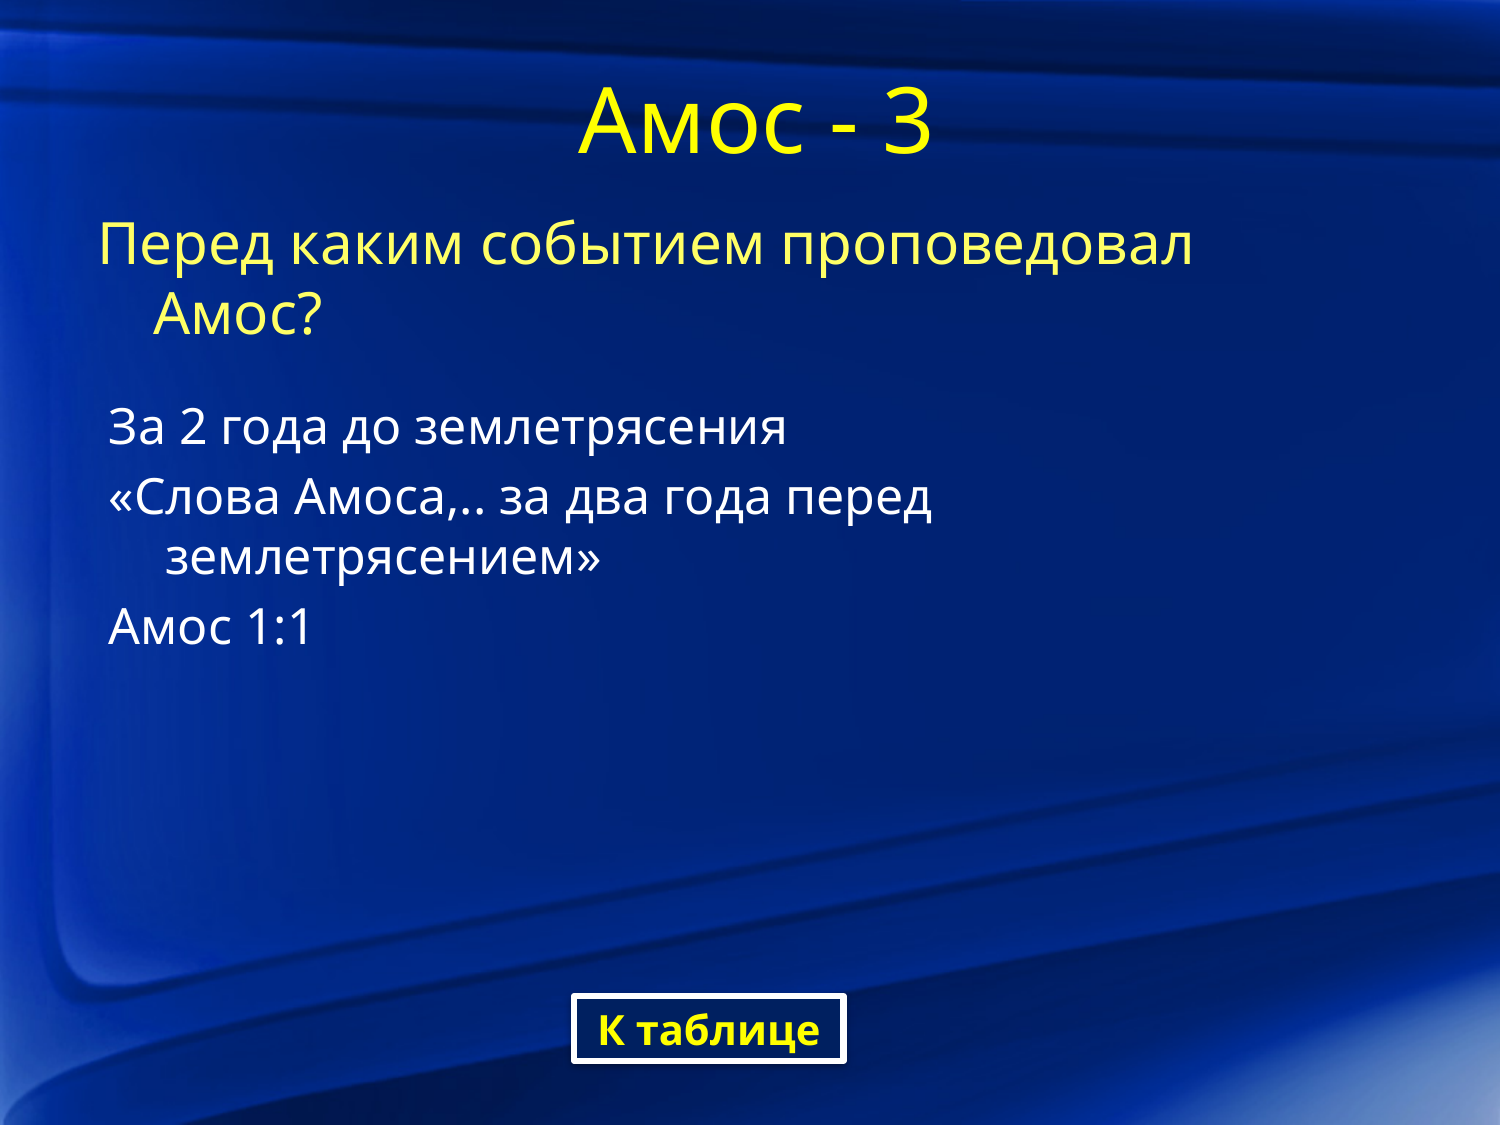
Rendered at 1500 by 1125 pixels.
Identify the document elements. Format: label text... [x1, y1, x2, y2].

list Перед каким событием проповедовал Амос? [82, 199, 1390, 387]
title Амос - 3 [82, 23, 1432, 211]
text_box К таблице [571, 993, 847, 1064]
picture [0, 0, 1500, 1125]
list За 2 года до землетрясения «Слова Амоса,.. за два года перед землетрясением» Амос 1:1 [93, 386, 1383, 692]
